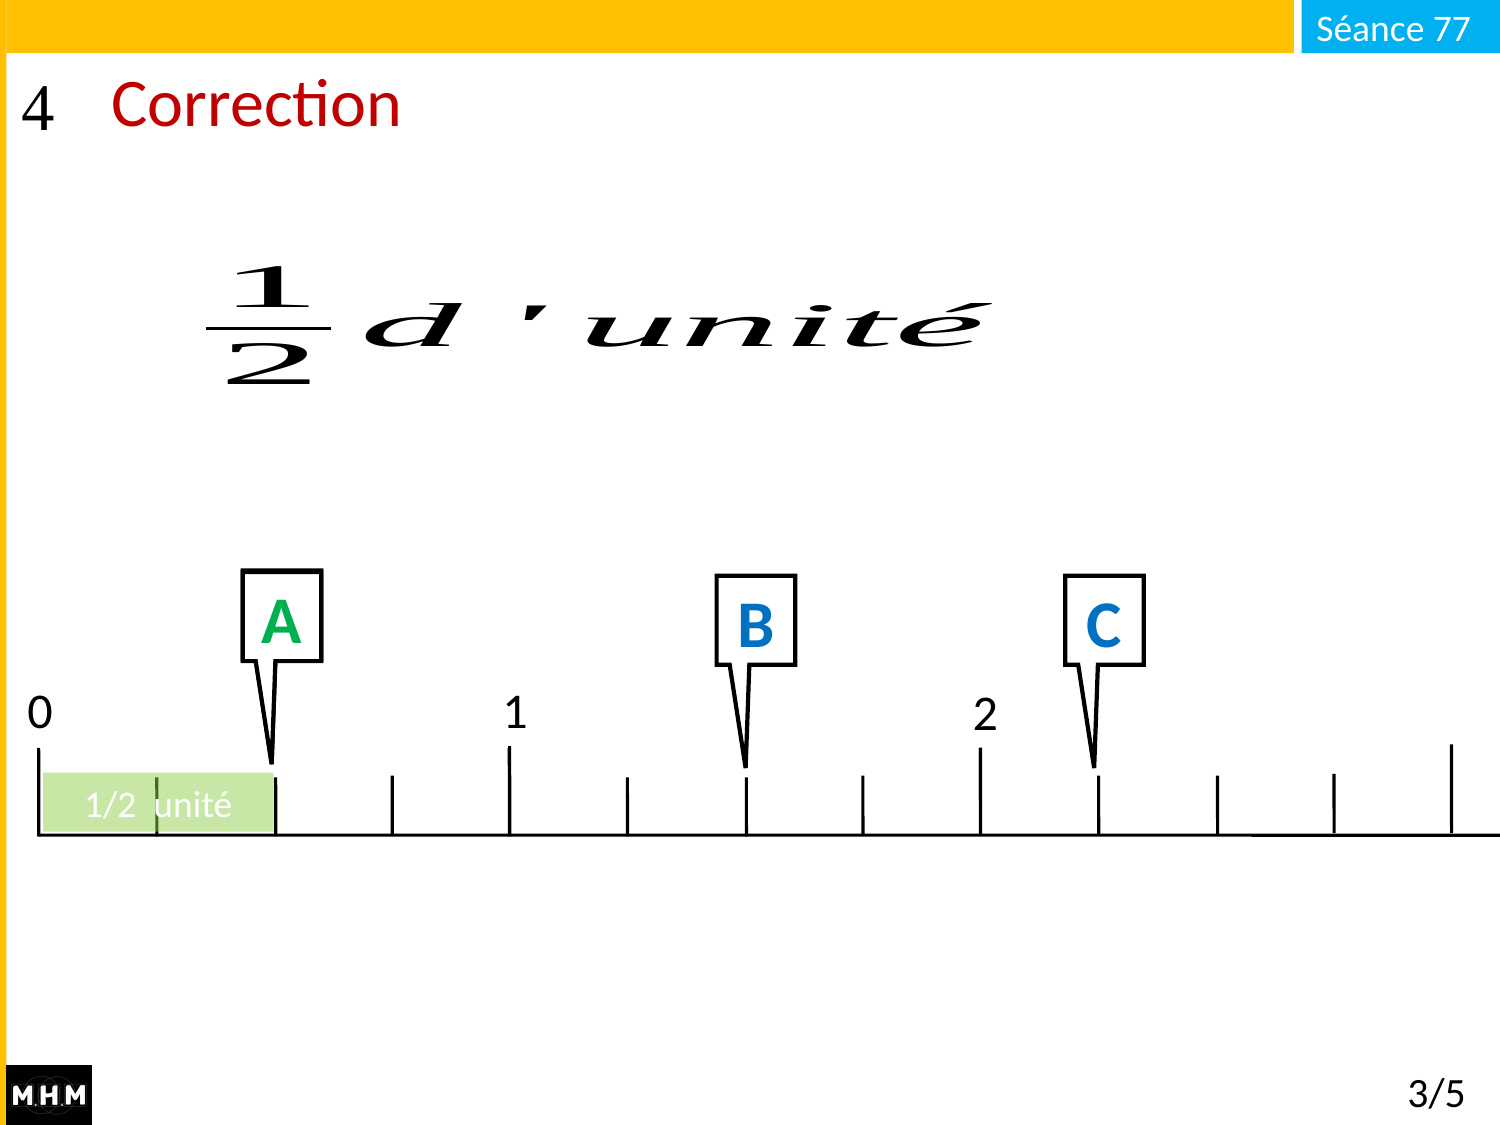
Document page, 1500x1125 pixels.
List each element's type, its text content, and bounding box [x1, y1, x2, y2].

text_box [12, 670, 1500, 837]
text_box 3/5 [1373, 1064, 1500, 1125]
picture [6, 1065, 92, 1125]
title Correction [96, 60, 1391, 149]
text_box B [714, 573, 798, 670]
text_box C [1063, 573, 1146, 670]
text_box A [240, 570, 324, 670]
